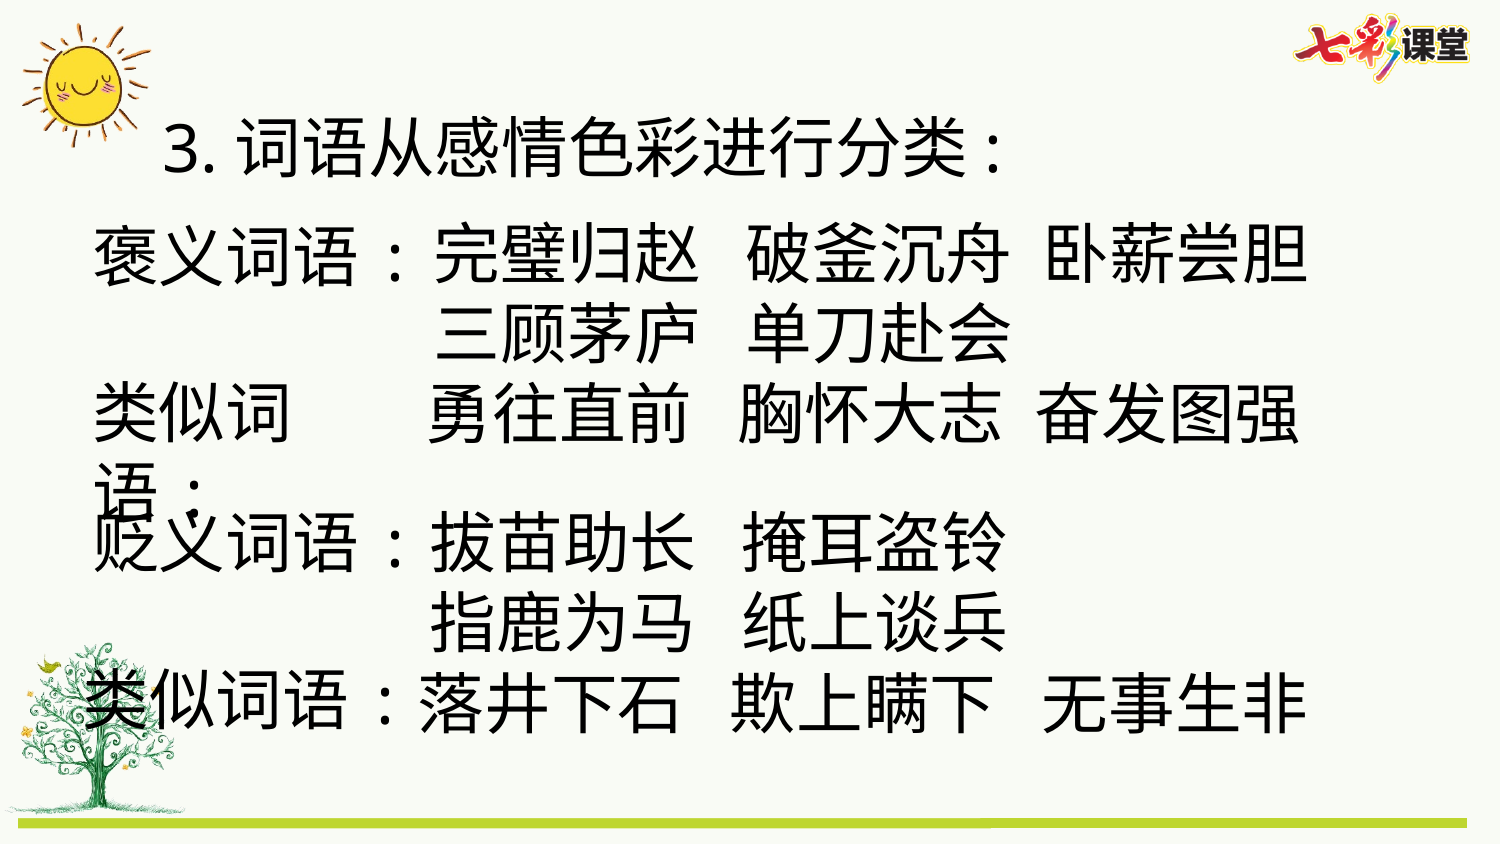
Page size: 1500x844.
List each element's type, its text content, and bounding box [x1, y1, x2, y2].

text_box 完璧归赵 破釜沉舟 卧薪尝胆 三顾茅庐 单刀赴会 [419, 204, 1467, 364]
text_box 勇往直前 胸怀大志 奋发图强 [410, 364, 1500, 460]
picture [0, 0, 173, 172]
text_box 类似词语: [77, 363, 384, 493]
text_box 褒义词语: [77, 207, 419, 302]
picture [0, 608, 1467, 844]
text_box 贬义词语: [77, 493, 414, 588]
picture [1291, 9, 1472, 87]
text_box 落井下石 欺上瞒下 无事生非 [402, 654, 1477, 750]
text_box 3.词语从感情色彩进行分类: [147, 97, 1102, 193]
text_box 拔苗助长 掩耳盗铃 指鹿为马 纸上谈兵 [414, 493, 1140, 654]
text_box 类似词语: [67, 650, 414, 745]
